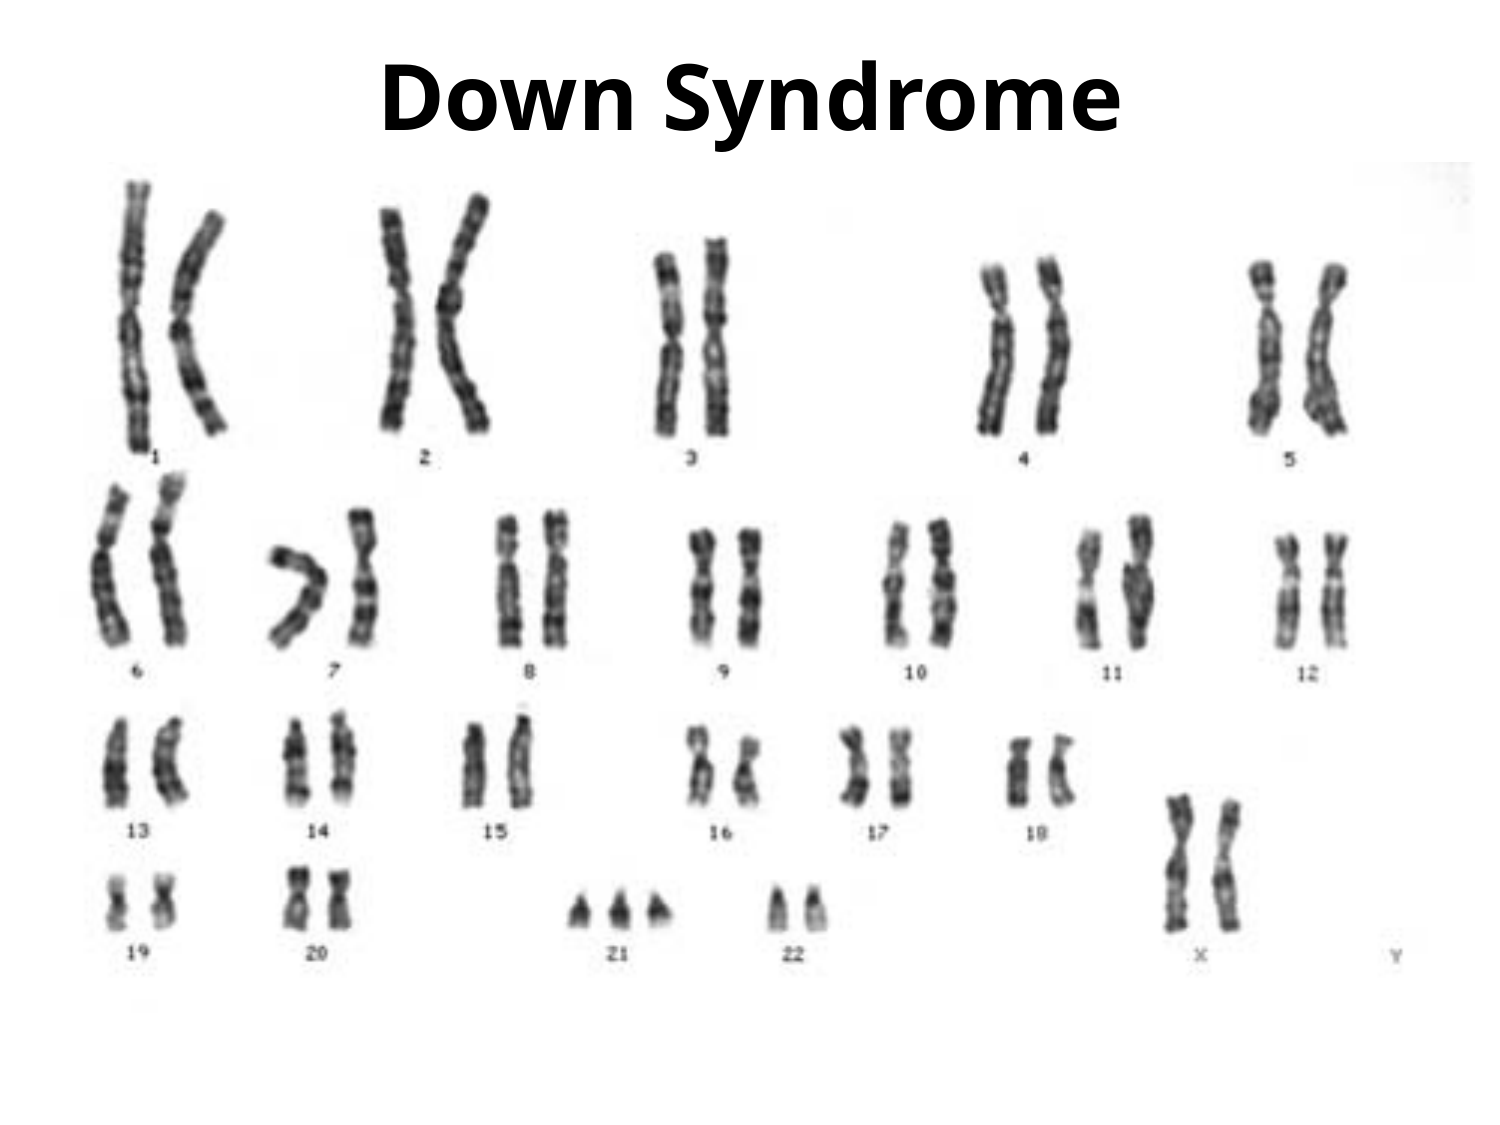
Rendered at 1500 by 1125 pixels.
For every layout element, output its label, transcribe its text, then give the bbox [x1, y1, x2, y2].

picture [37, 162, 1476, 1013]
title Down Syndrome [87, 0, 1438, 160]
